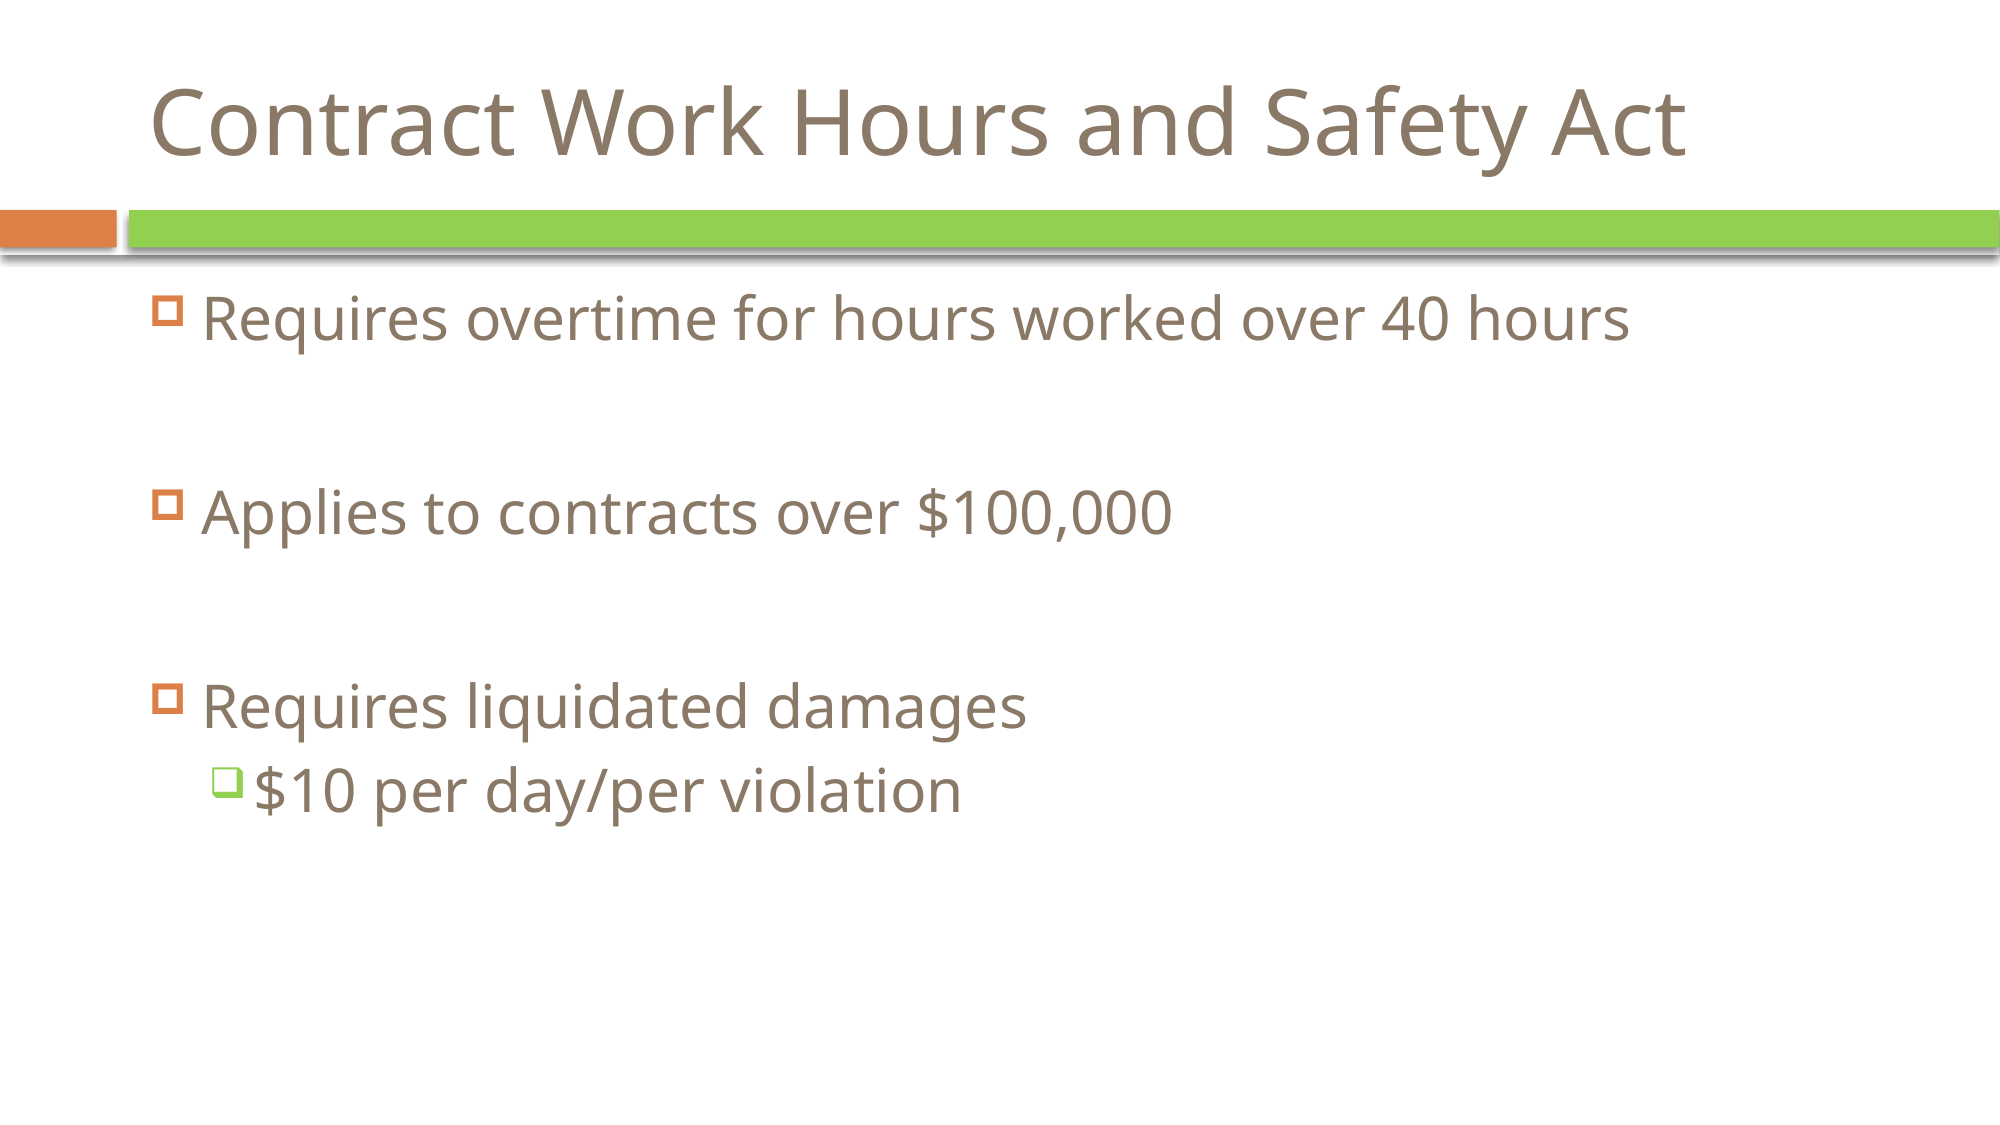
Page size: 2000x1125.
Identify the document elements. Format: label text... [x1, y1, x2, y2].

title Contract Work Hours and Safety Act [133, 37, 1917, 200]
list Requires overtime for hours worked over 40 hours Applies to contracts over $100,000 Requires liquidated damages $10 per day/per violation [133, 262, 1917, 1000]
